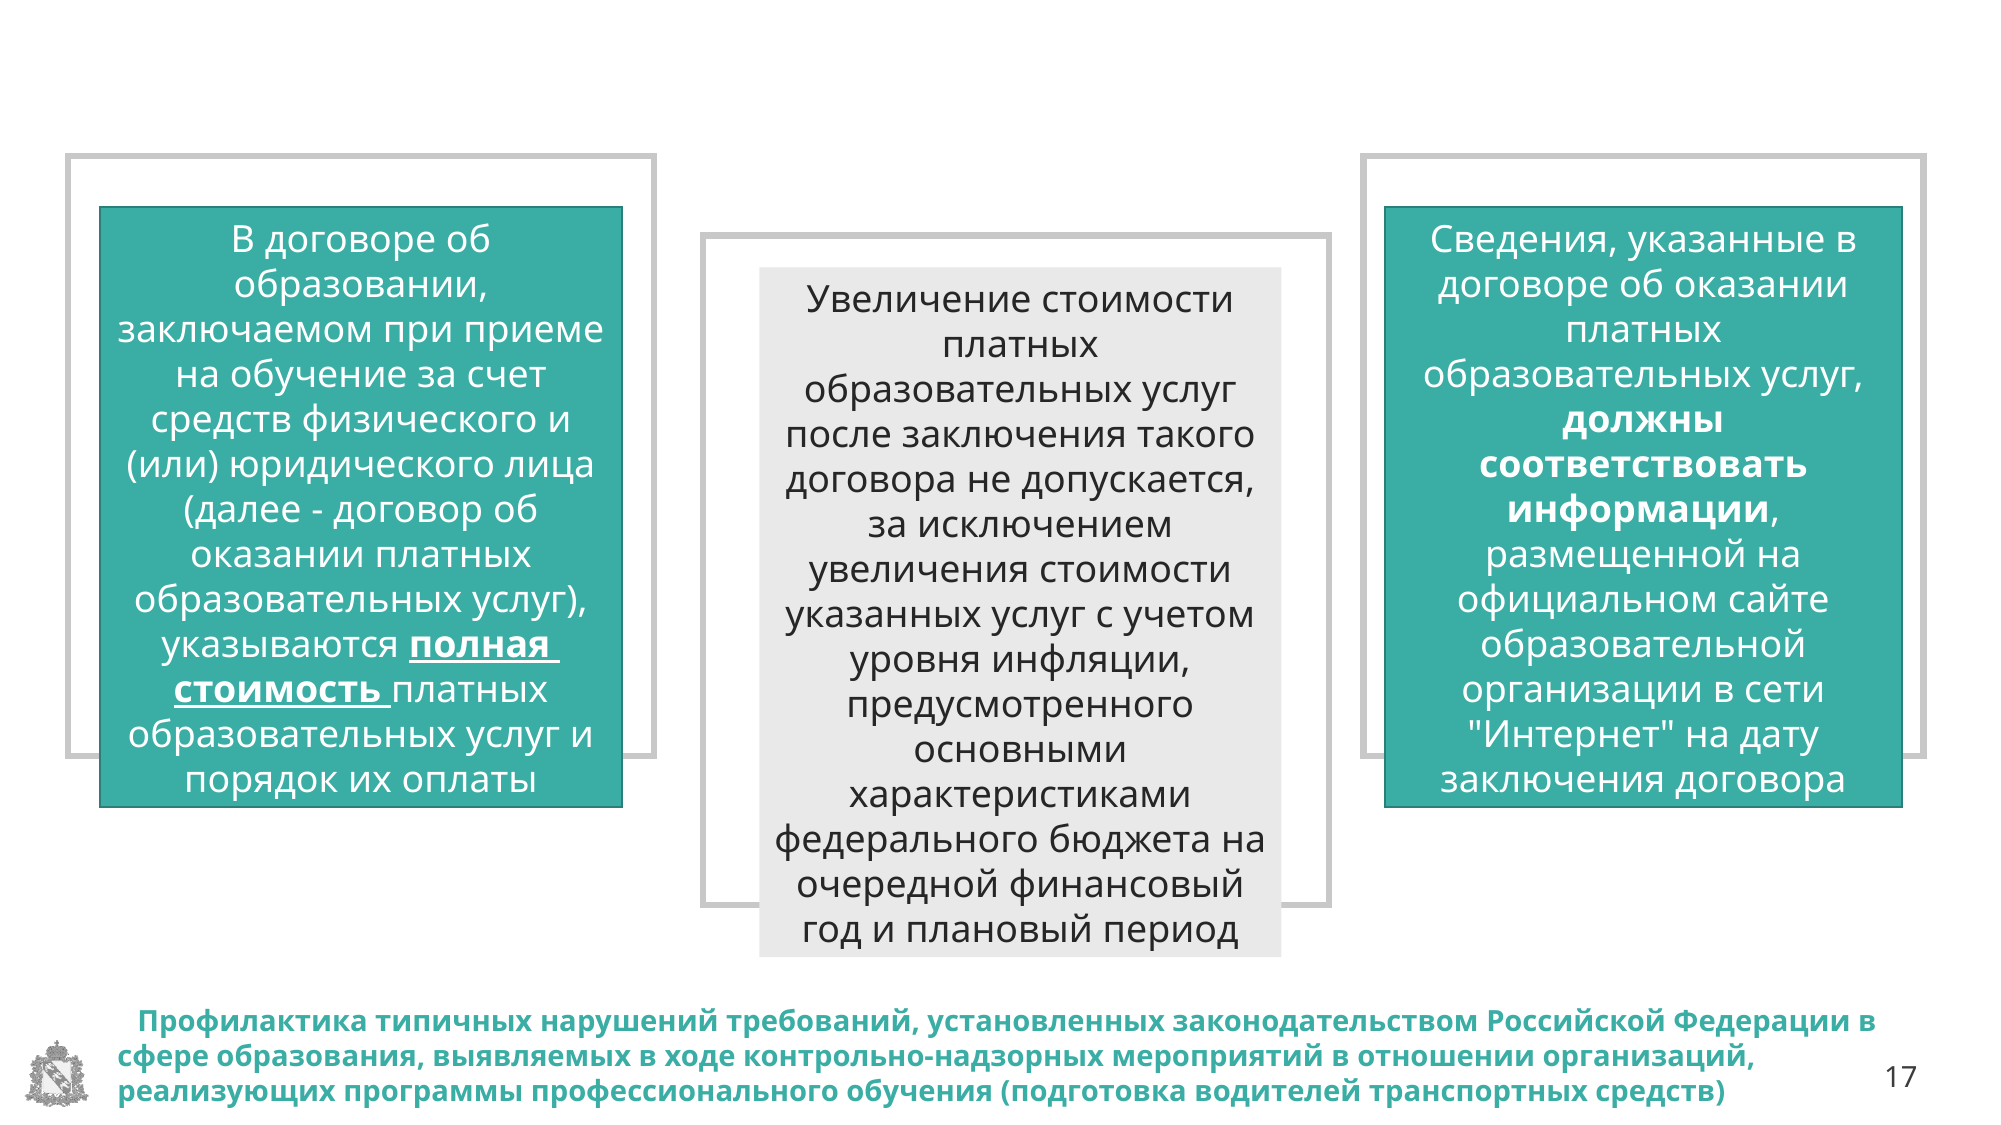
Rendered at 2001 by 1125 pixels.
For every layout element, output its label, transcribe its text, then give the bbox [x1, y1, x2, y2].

text_box Увеличение стоимости платных образовательных услуг после заключения такого договора не допускается, за исключением увеличения стоимости указанных услуг с учетом уровня инфляции, предусмотренного основными характеристиками федерального бюджета на очередной финансовый год и плановый период [759, 267, 1282, 958]
text_box [702, 234, 1330, 906]
text_box В договоре об образовании, заключаемом при приеме на обучение за счет средств физического и (или) юридического лица (далее - договор об оказании платных образовательных услуг), указываются полная стоимость платных образовательных услуг и порядок их оплаты [99, 206, 623, 808]
text_box [1362, 155, 1925, 757]
text_box [67, 155, 655, 757]
text_box Сведения, указанные в договоре об оказании платных образовательных услуг, должны соответствовать информации, размещенной на официальном сайте образовательной организации в сети "Интернет" на дату заключения договора [1384, 206, 1903, 808]
